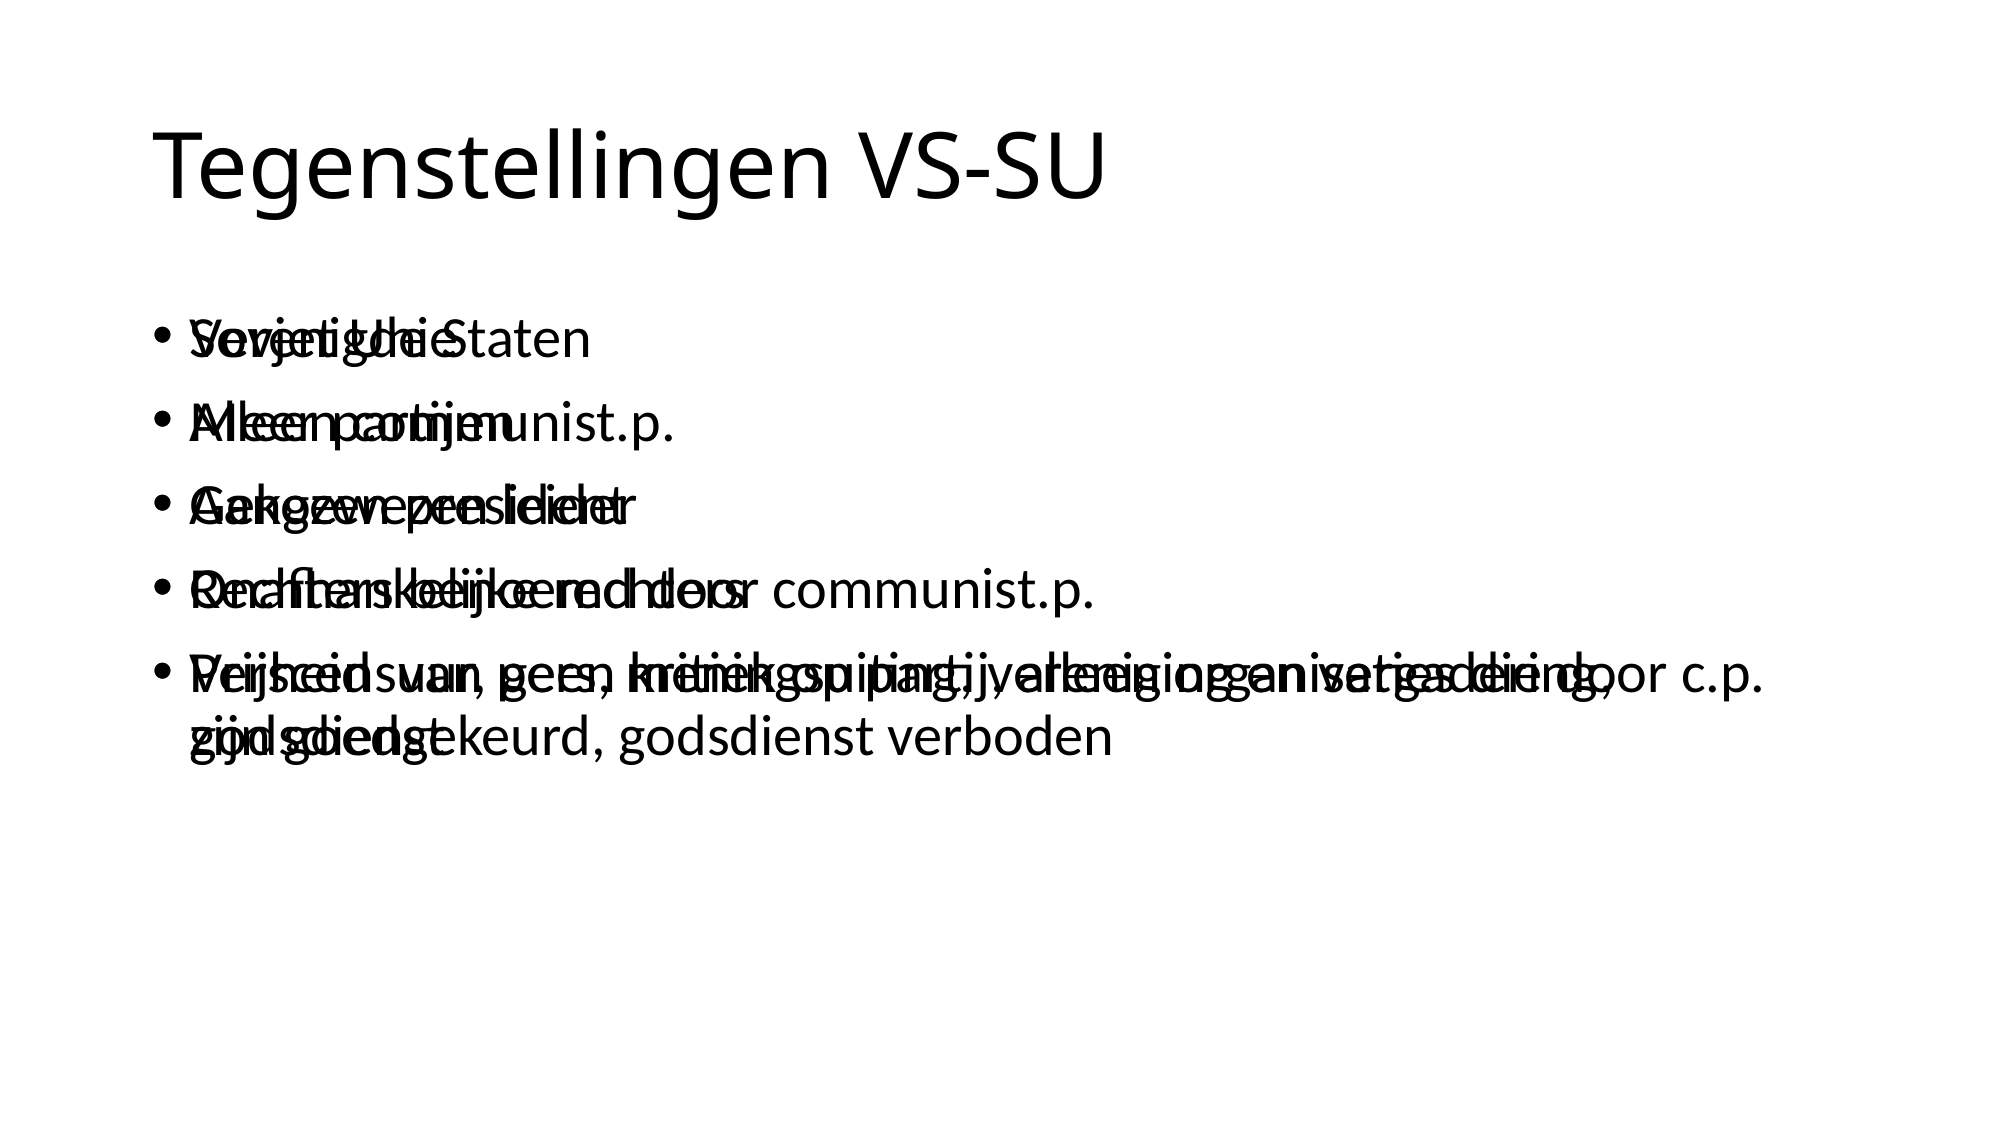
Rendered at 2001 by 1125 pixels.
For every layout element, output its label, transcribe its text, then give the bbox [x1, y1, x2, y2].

title Tegenstellingen VS-SU [137, 59, 1863, 278]
list Sovjet Unie Alleen communist.p. Aangewezen leider Rechters benoemd door communist.p. Perscensuur, geen kritiek op partij, alleen organisaties die door c.p. zijn goedgekeurd, godsdienst verboden [137, 299, 1863, 1014]
